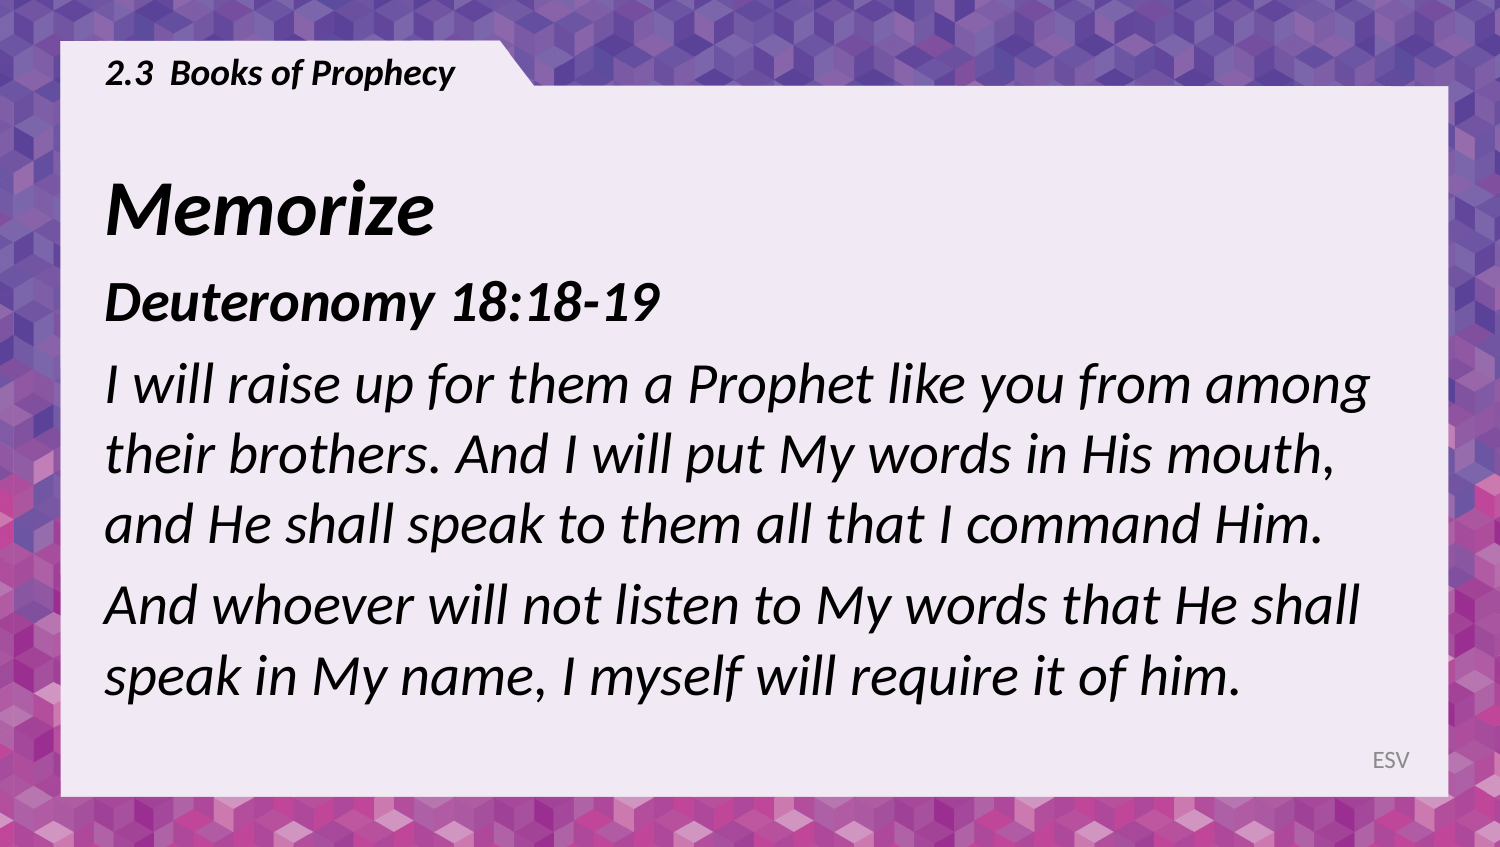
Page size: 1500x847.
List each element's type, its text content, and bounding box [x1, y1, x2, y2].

list Memorize Deuteronomy 18:18-19 I will raise up for them a Prophet like you from among their brothers. And I will put My words in His mouth, and He shall speak to them all that I command Him. And whoever will not listen to My words that He shall speak in My name, I myself will require it of him. [89, 141, 1403, 722]
title 2.3 Books of Prophecy [89, 33, 1420, 108]
picture [0, 0, 1500, 847]
footer ESV [950, 736, 1425, 782]
